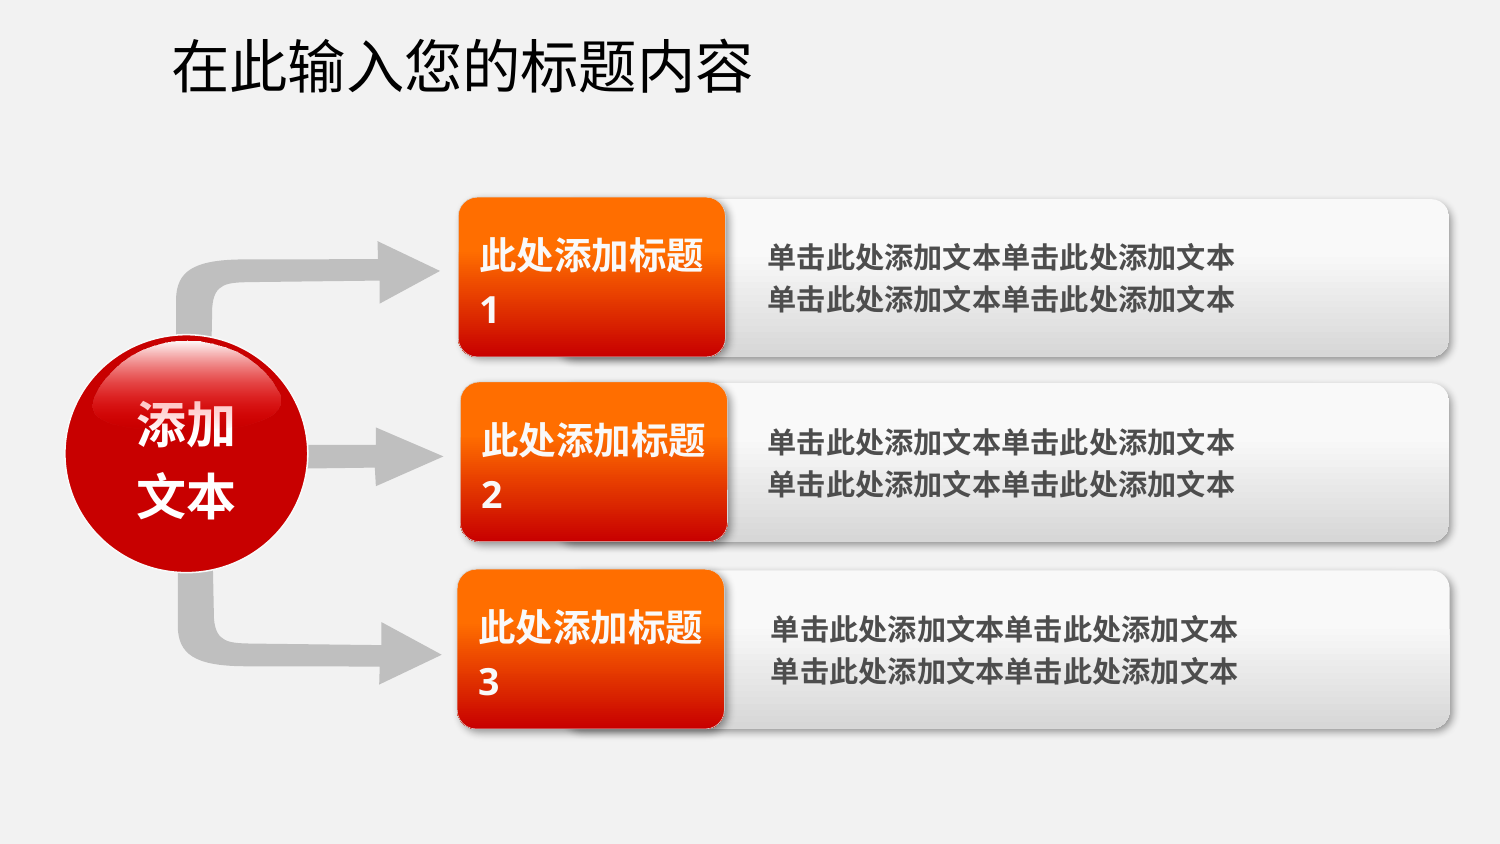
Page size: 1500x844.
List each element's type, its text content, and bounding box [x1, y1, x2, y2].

text_box 此处添加标题1 [458, 197, 726, 357]
text_box [313, 427, 444, 487]
text_box [177, 581, 442, 685]
text_box 单击此处添加文本单击此处添加文本 单击此处添加文本单击此处添加文本 [726, 383, 1450, 542]
text_box 单击此处添加文本单击此处添加文本 单击此处添加文本单击此处添加文本 [727, 199, 1450, 357]
text_box 单击此处添加文本单击此处添加文本 单击此处添加文本单击此处添加文本 [721, 570, 1450, 729]
text_box 此处添加标题3 [457, 569, 725, 729]
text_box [64, 334, 309, 573]
text_box 在此输入您的标题内容 [156, 22, 793, 108]
text_box 此处添加标题2 [460, 381, 728, 542]
text_box [176, 241, 441, 333]
